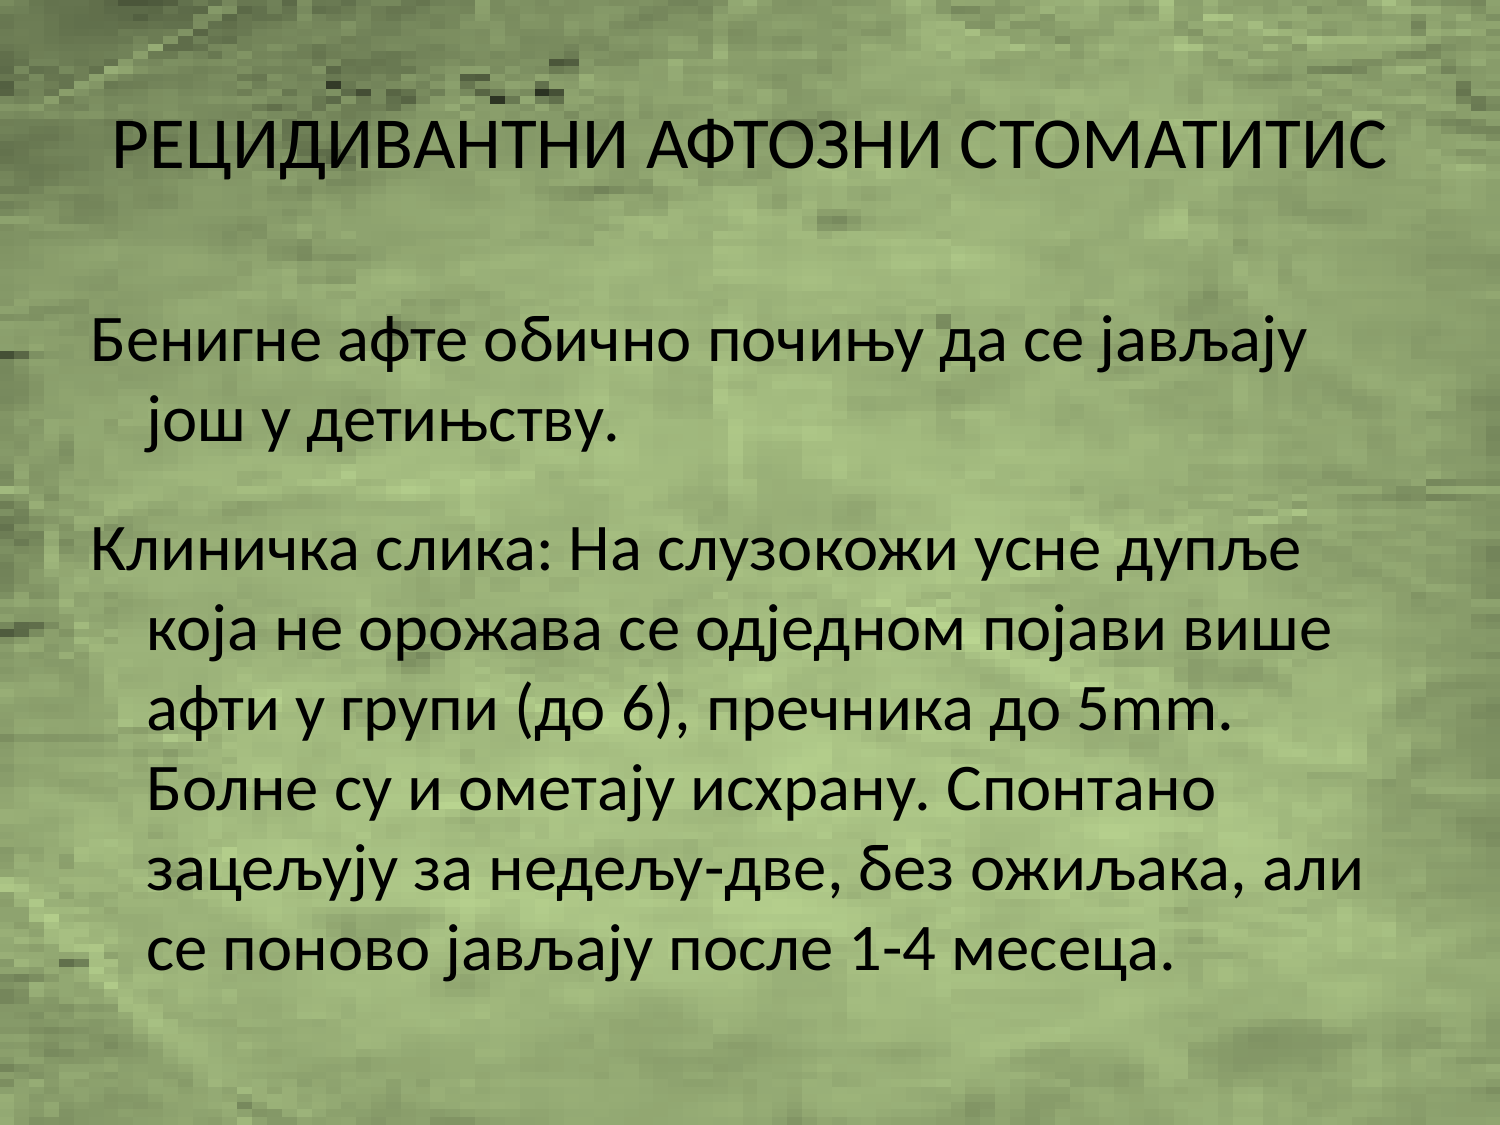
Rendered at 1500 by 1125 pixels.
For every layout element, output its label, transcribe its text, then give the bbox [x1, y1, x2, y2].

title РЕЦИДИВАНТНИ АФТОЗНИ СТОМАТИТИС [75, 45, 1425, 233]
list Бенигне афте обично почињу да се јављају још у детињству. Клиничка слика: На слузокожи усне дупље која не орожава се одједном појави више афти у групи (до 6), пречника до 5mm. Болне су и ометају исхрану. Спонтано зацељују за недељу-две, без ожиљака, али се поново јављају после 1-4 месеца. [75, 287, 1425, 1080]
